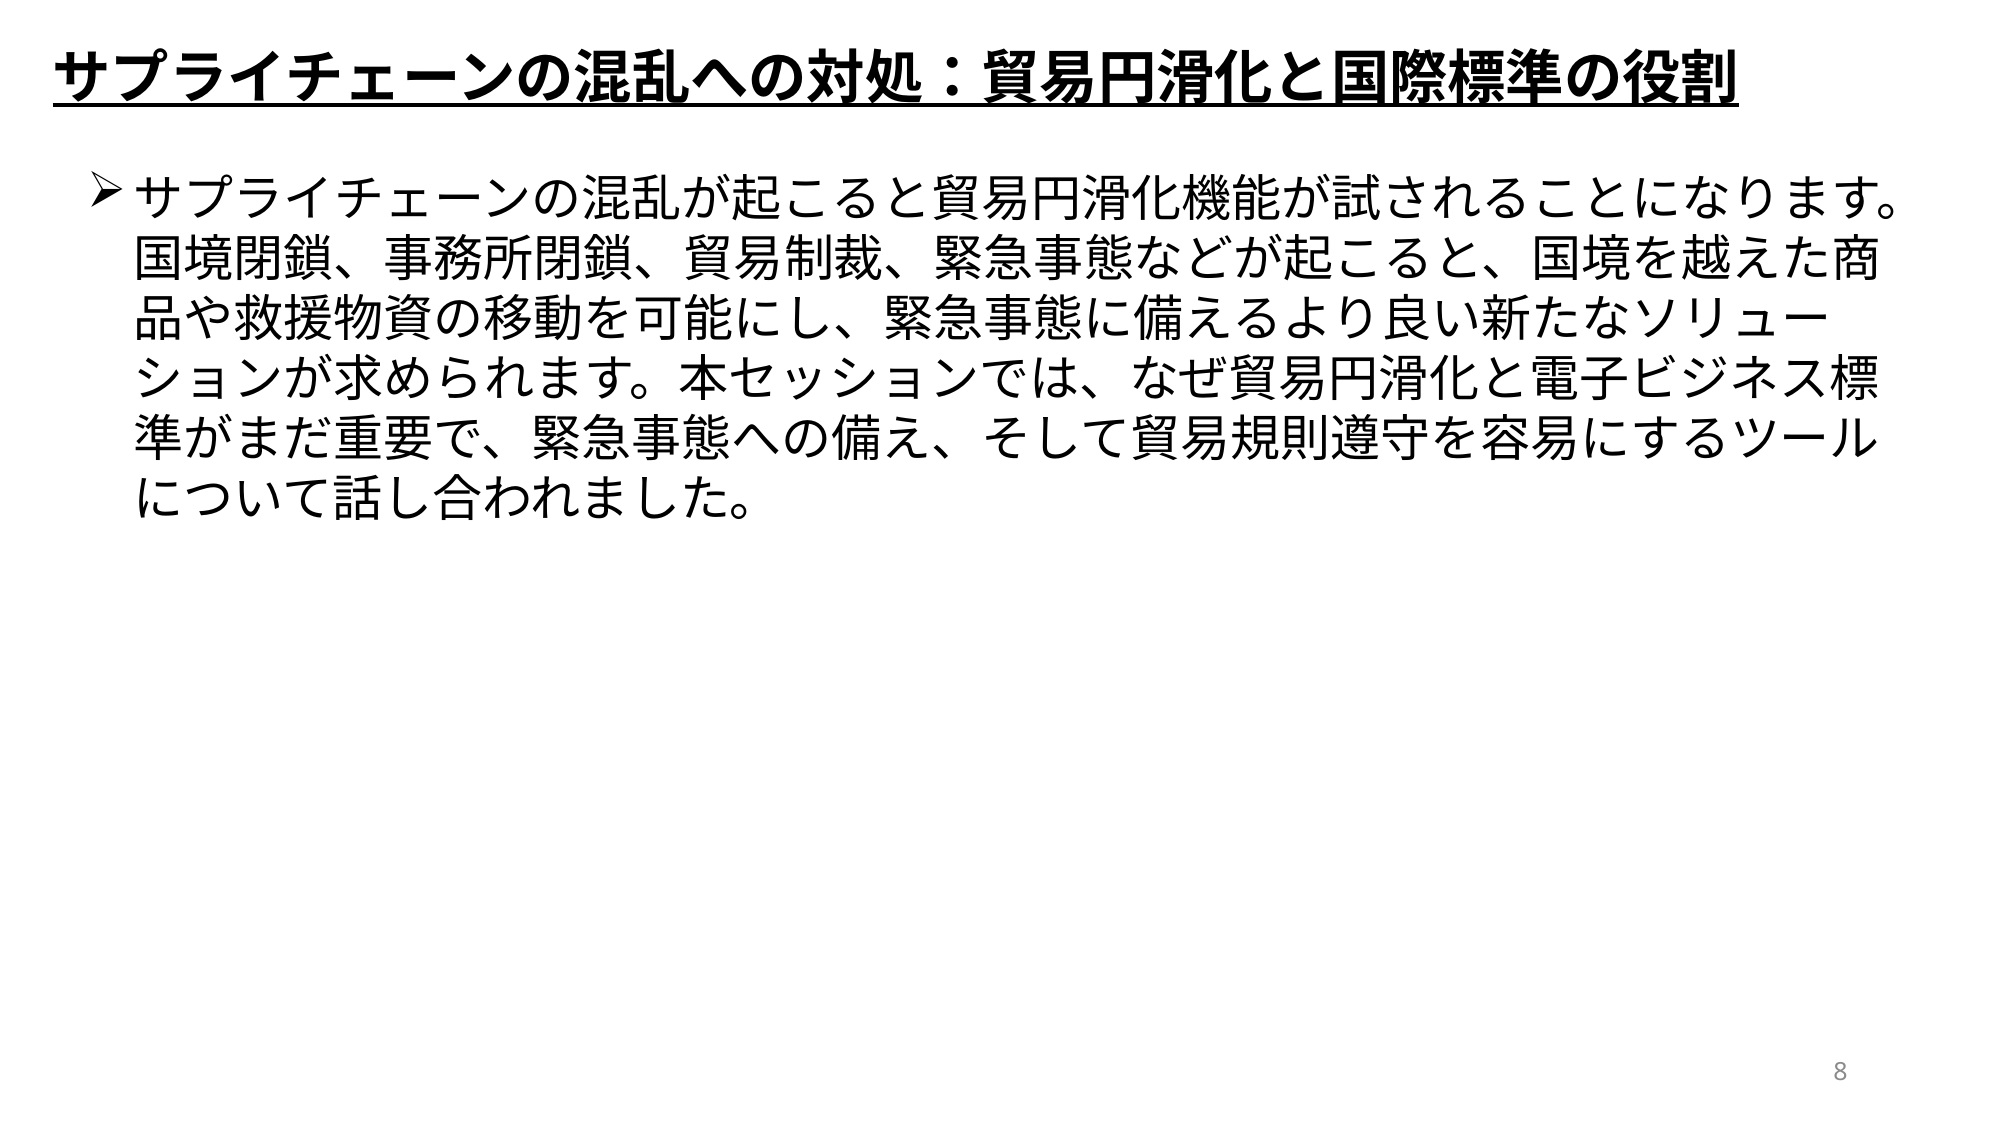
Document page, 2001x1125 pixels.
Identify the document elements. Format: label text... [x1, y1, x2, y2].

text_box サプライチェーンの混乱への対処：貿易円滑化と国際標準の役割 [37, 32, 1918, 118]
slide_number 8 [1412, 1042, 1863, 1103]
text_box サプライチェーンの混乱が起こると貿易円滑化機能が試されることになります。国境閉鎖、事務所閉鎖、貿易制裁、緊急事態などが起こると、国境を越えた商品や救援物資の移動を可能にし、緊急事態に備えるより良い新たなソリューションが求められます。本セッションでは、なぜ貿易円滑化と電子ビジネス標準がまだ重要で、緊急事態への備え、そして貿易規則遵守を容易にするツールについて話し合われました。 [72, 158, 1918, 579]
